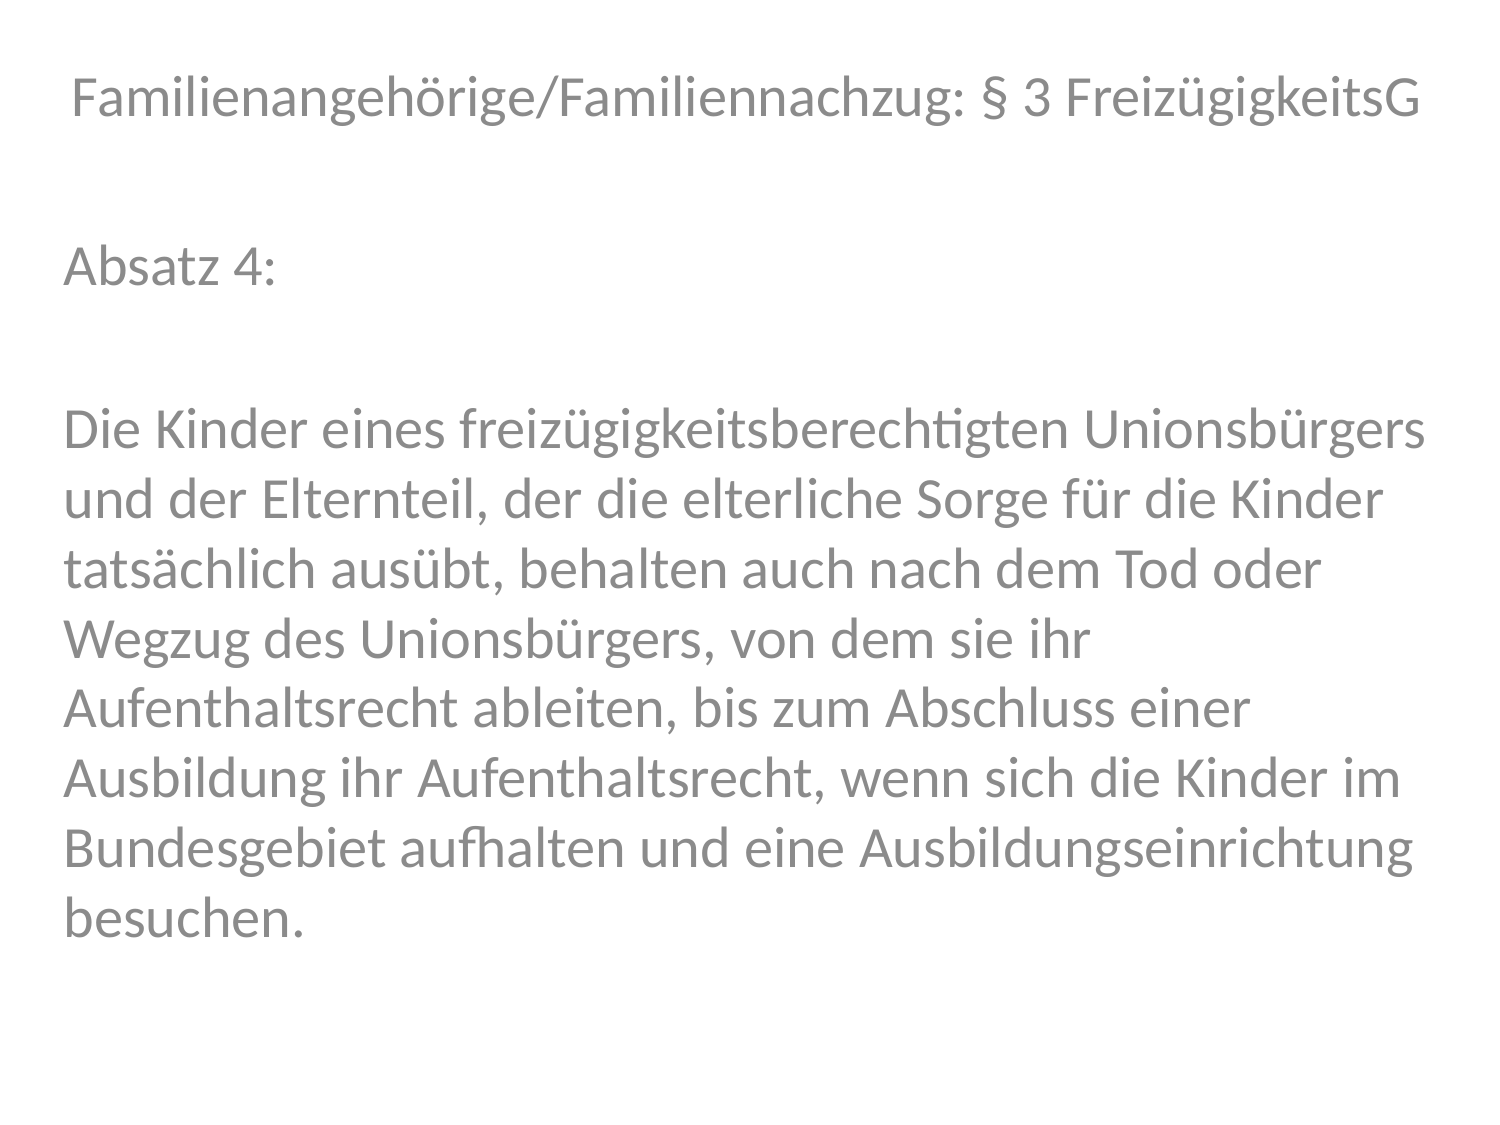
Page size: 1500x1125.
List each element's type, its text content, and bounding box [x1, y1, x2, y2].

subtitle Familienangehörige/Familiennachzug: § 3 FreizügigkeitsG Absatz 4: Die Kinder eines freizügigkeitsberechtigten Unionsbürgers und der Elternteil, der die elterliche Sorge für die Kinder tatsächlich ausübt, behalten auch nach dem Tod oder Wegzug des Unionsbürgers, von dem sie ihr Aufenthaltsrecht ableiten, bis zum Abschluss einer Ausbildung ihr Aufenthaltsrecht, wenn sich die Kinder im Bundesgebiet aufhalten und eine Ausbildungseinrichtung besuchen. [48, 50, 1446, 1063]
